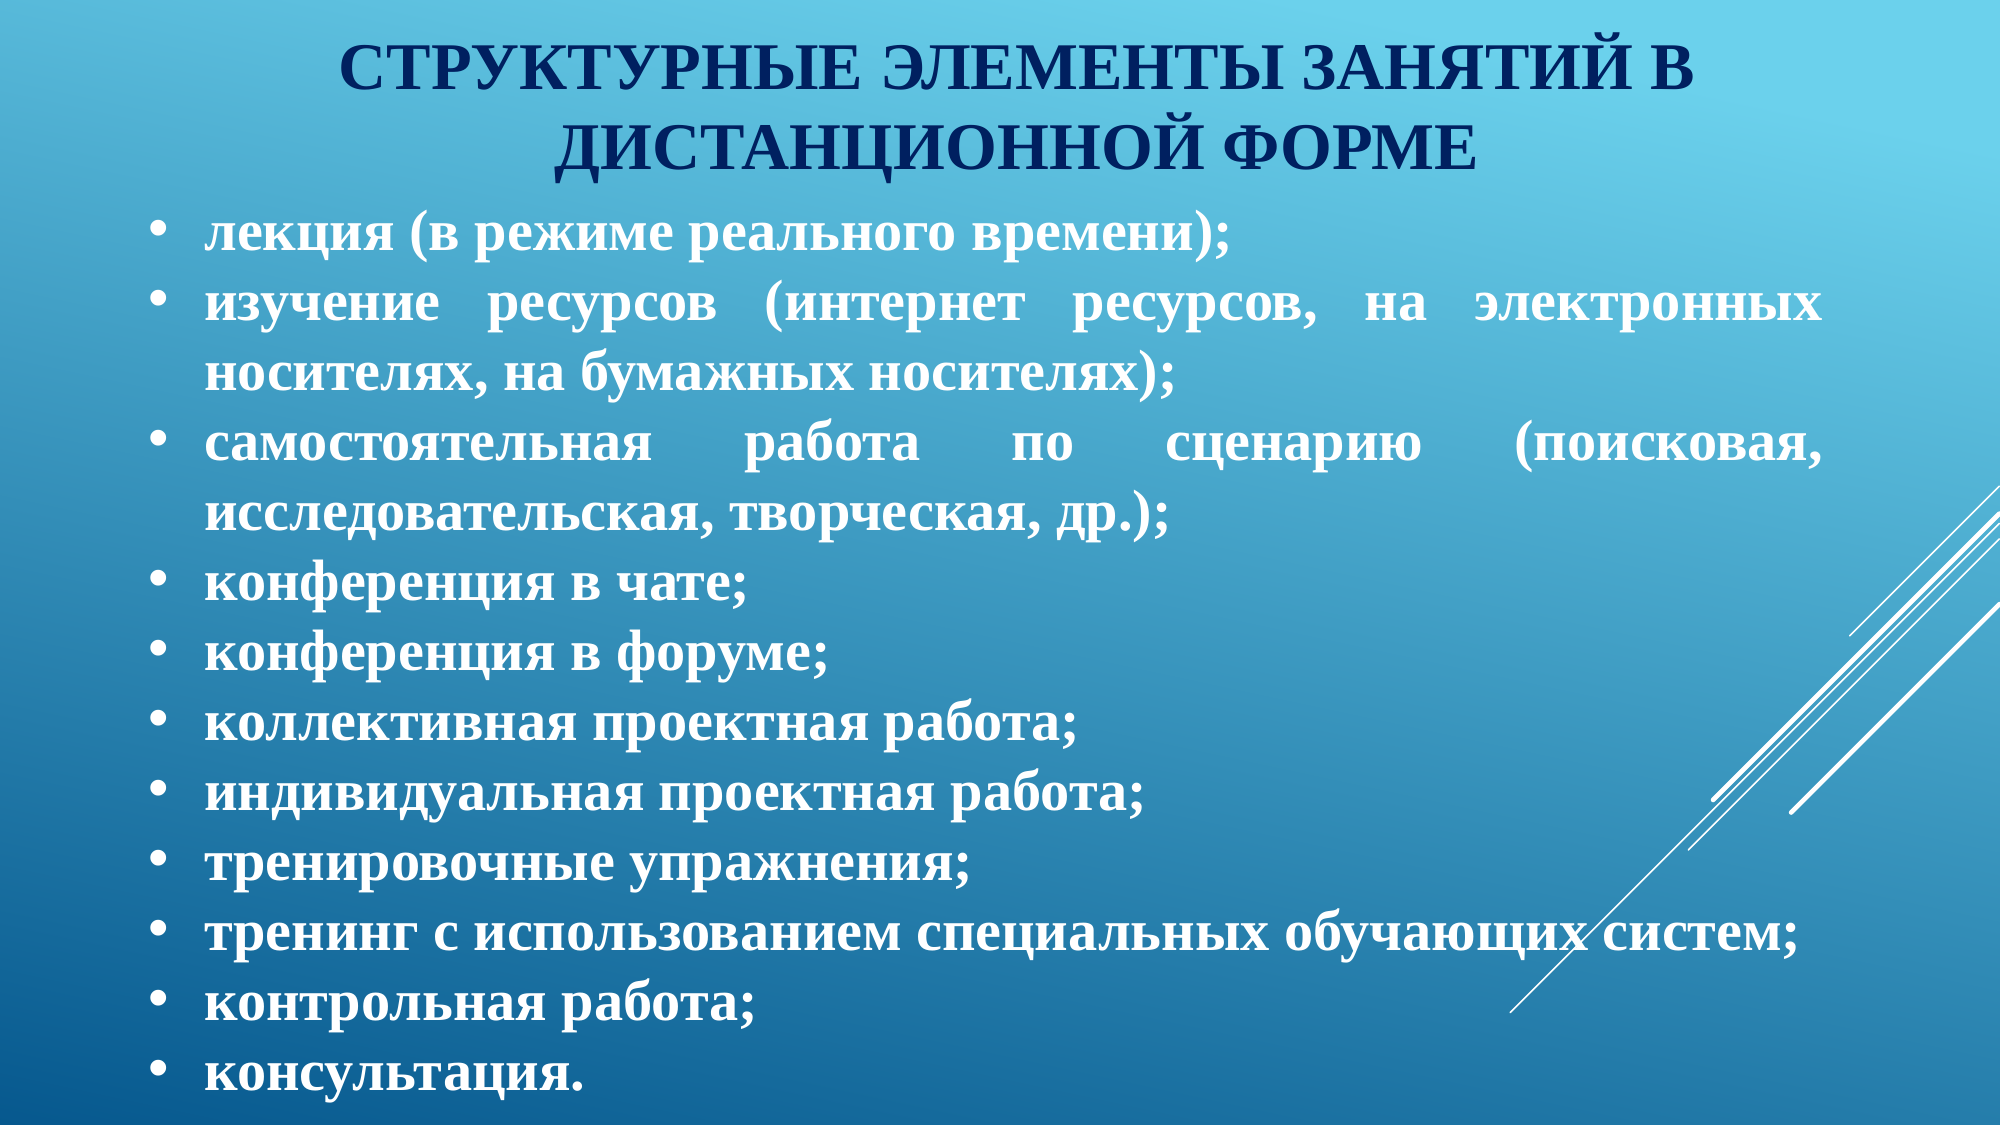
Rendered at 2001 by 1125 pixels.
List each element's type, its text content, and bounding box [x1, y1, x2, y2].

text_box лекция (в режиме реального времени); изучение ресурсов (интернет ресурсов, на электронных носителях, на бумажных носителях); самостоятельная работа по сценарию (поисковая, исследовательская, творческая, др.); конференция в чате; конференция в форуме; коллективная проектная работа; индивидуальная проектная работа; тренировочные упражнения; тренинг с использованием специальных обучающих систем; контрольная работа; консультация. [133, 185, 1839, 1110]
title структурные элементы занятий в дистанционной форме [79, 4, 1955, 202]
